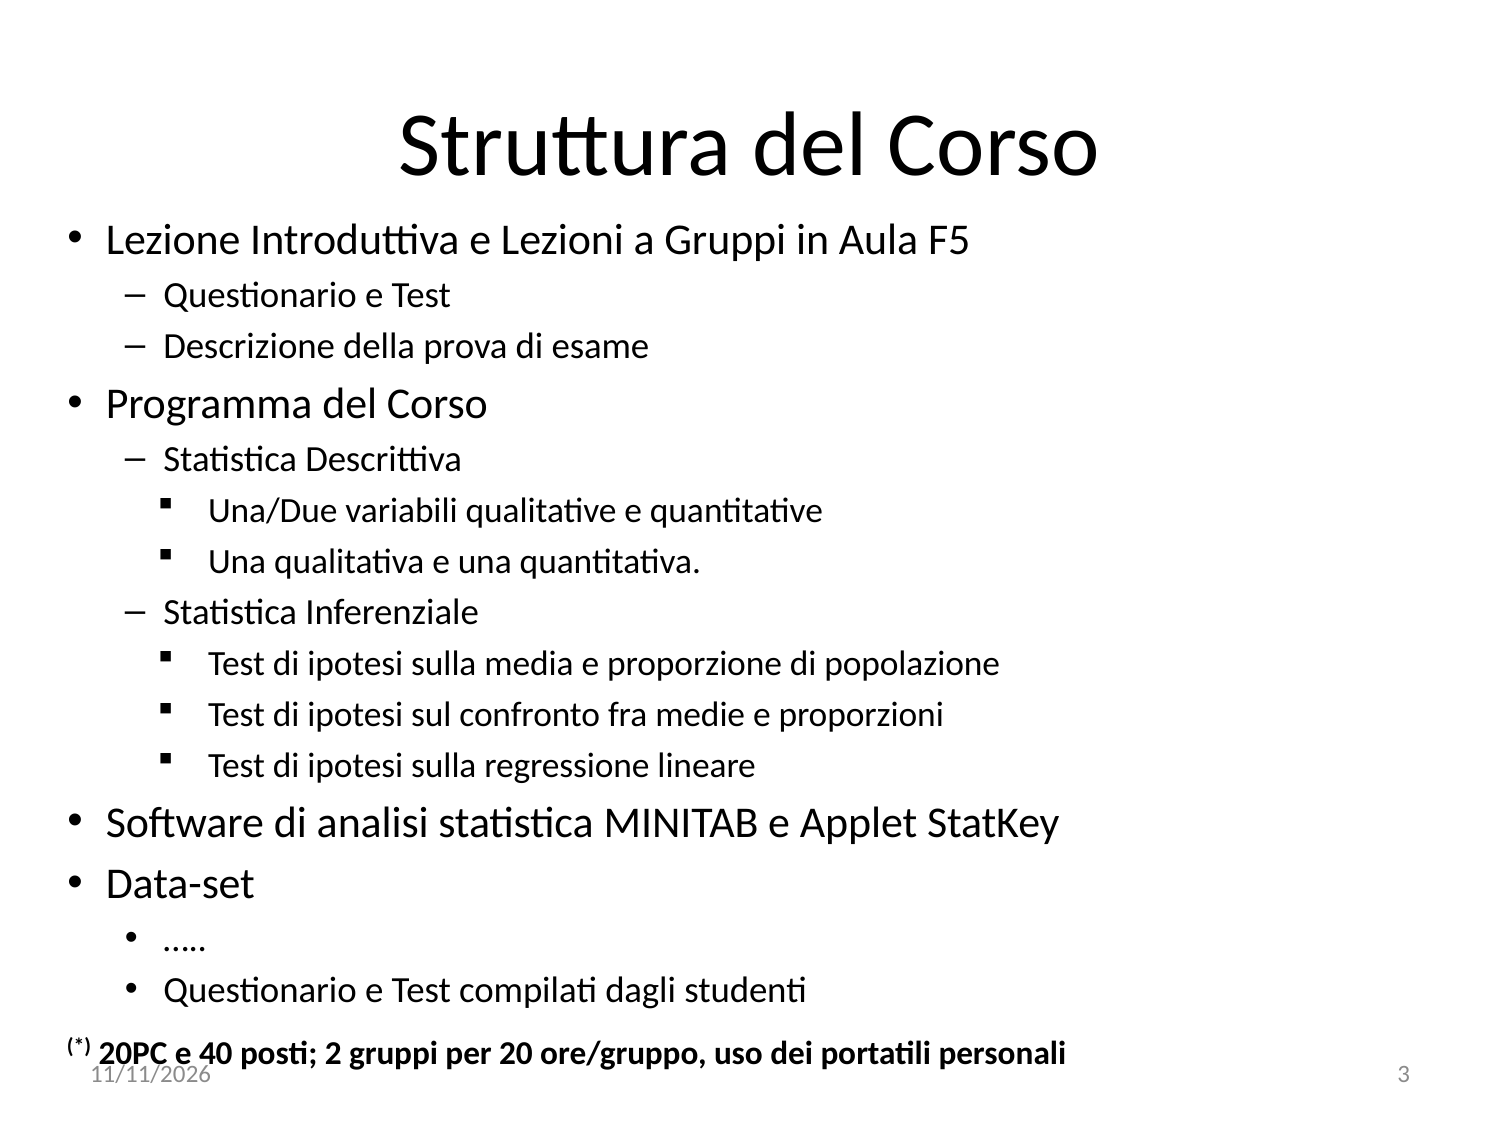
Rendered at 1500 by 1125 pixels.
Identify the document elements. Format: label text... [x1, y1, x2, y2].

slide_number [75, 1042, 425, 1103]
text_box (*) 20PC e 40 posti; 2 gruppi per 20 ore/gruppo, uso dei portatili personali [52, 1019, 1469, 1080]
title Struttura del Corso [75, 45, 1425, 202]
slide_number 3 [1074, 1042, 1425, 1103]
list Lezione Introduttiva e Lezioni a Gruppi in Aula F5 Questionario e Test Descrizione della prova di esame Programma del Corso Statistica Descrittiva Una/Due variabili qualitative e quantitative Una qualitativa e una quantitativa. Statistica Inferenziale Test di ipotesi sulla media e proporzione di popolazione Test di ipotesi sul confronto fra medie e proporzioni Test di ipotesi sulla regressione lineare Software di analisi statistica MINITAB e Applet StatKey Data-set ….. Questionario e Test compilati dagli studenti [52, 202, 1445, 1019]
